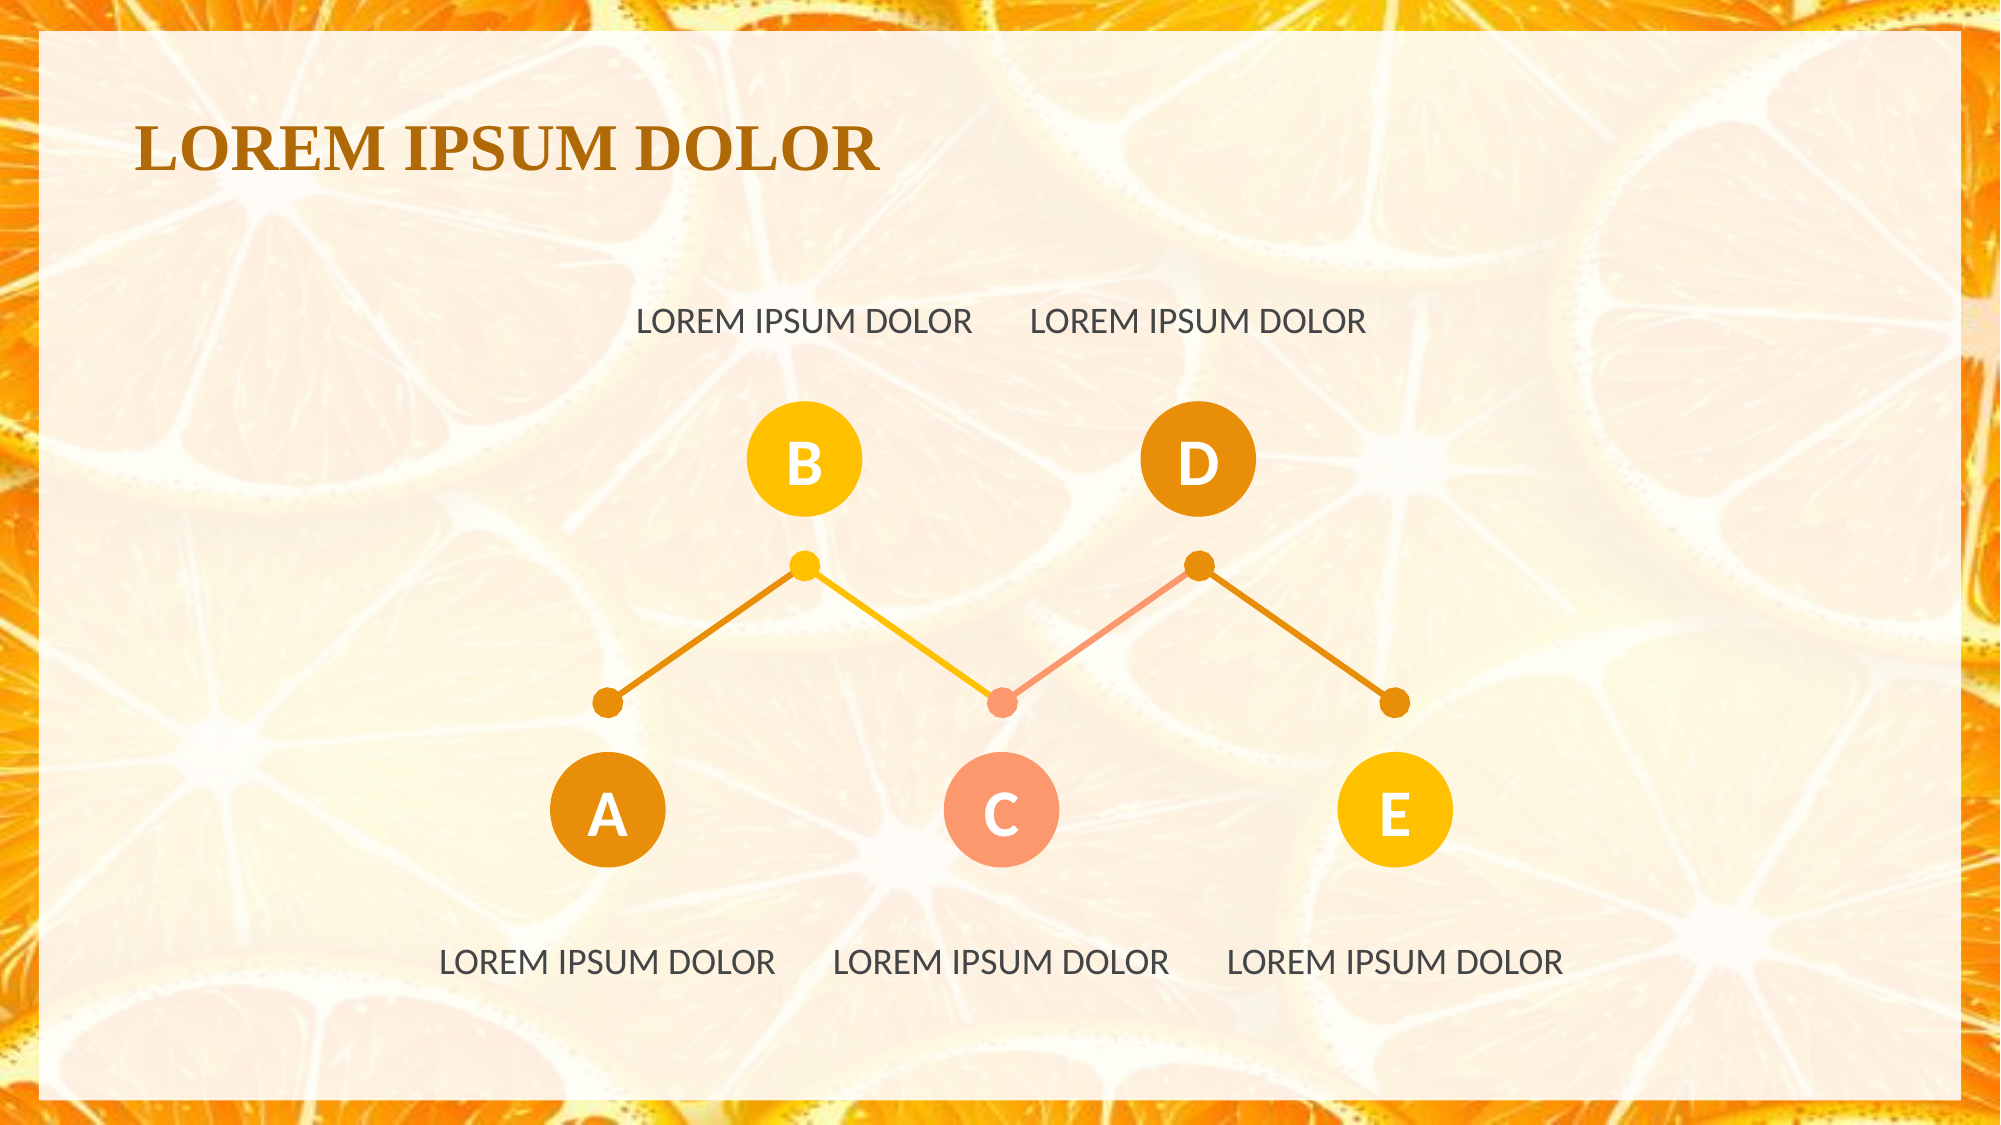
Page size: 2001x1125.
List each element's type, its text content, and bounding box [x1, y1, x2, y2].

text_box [827, 751, 1175, 1043]
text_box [434, 751, 782, 1043]
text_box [631, 226, 978, 517]
text_box LOREM IPSUM DOLOR [119, 77, 1880, 193]
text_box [1222, 751, 1569, 1043]
picture [0, 0, 2000, 1125]
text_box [1024, 226, 1372, 517]
